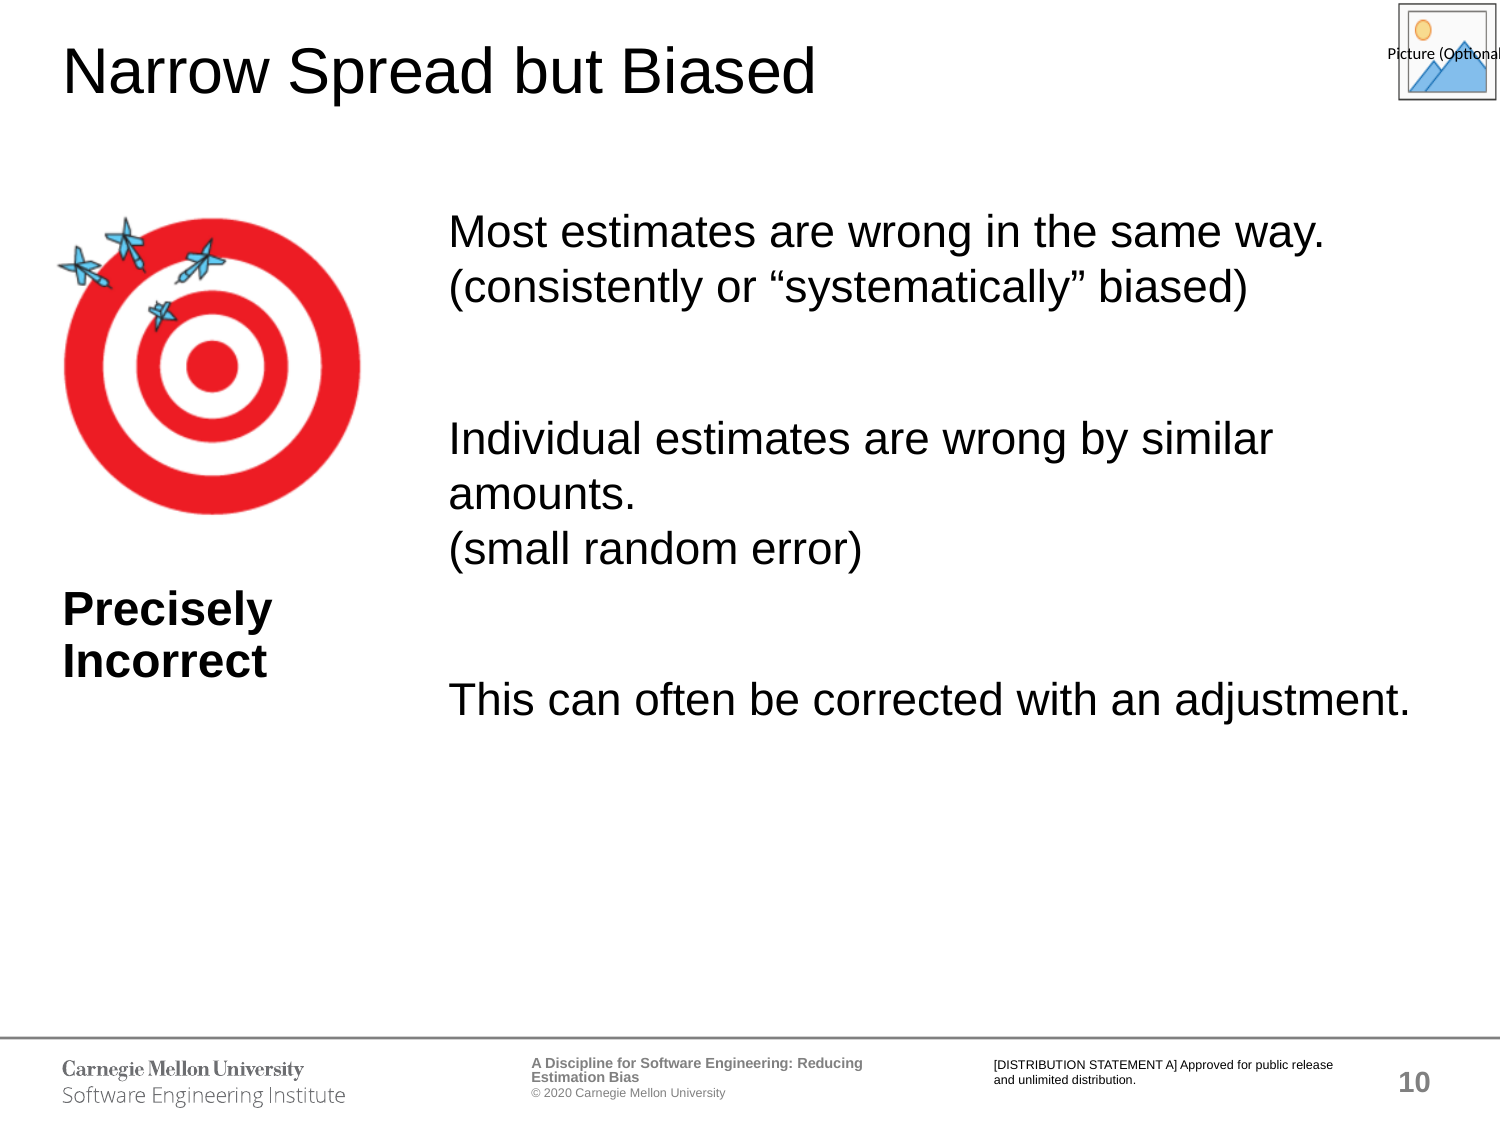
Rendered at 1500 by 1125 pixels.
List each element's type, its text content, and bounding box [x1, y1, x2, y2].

list Most estimates are wrong in the same way. (consistently or “systematically” biased) Individual estimates are wrong by similar amounts. (small random error) This can often be corrected with an adjustment. [448, 201, 1432, 988]
text_box Precisely Incorrect [62, 584, 444, 688]
picture [5, 199, 423, 561]
picture [1394, 0, 1500, 105]
title Narrow Spread but Biased [62, 37, 1338, 182]
